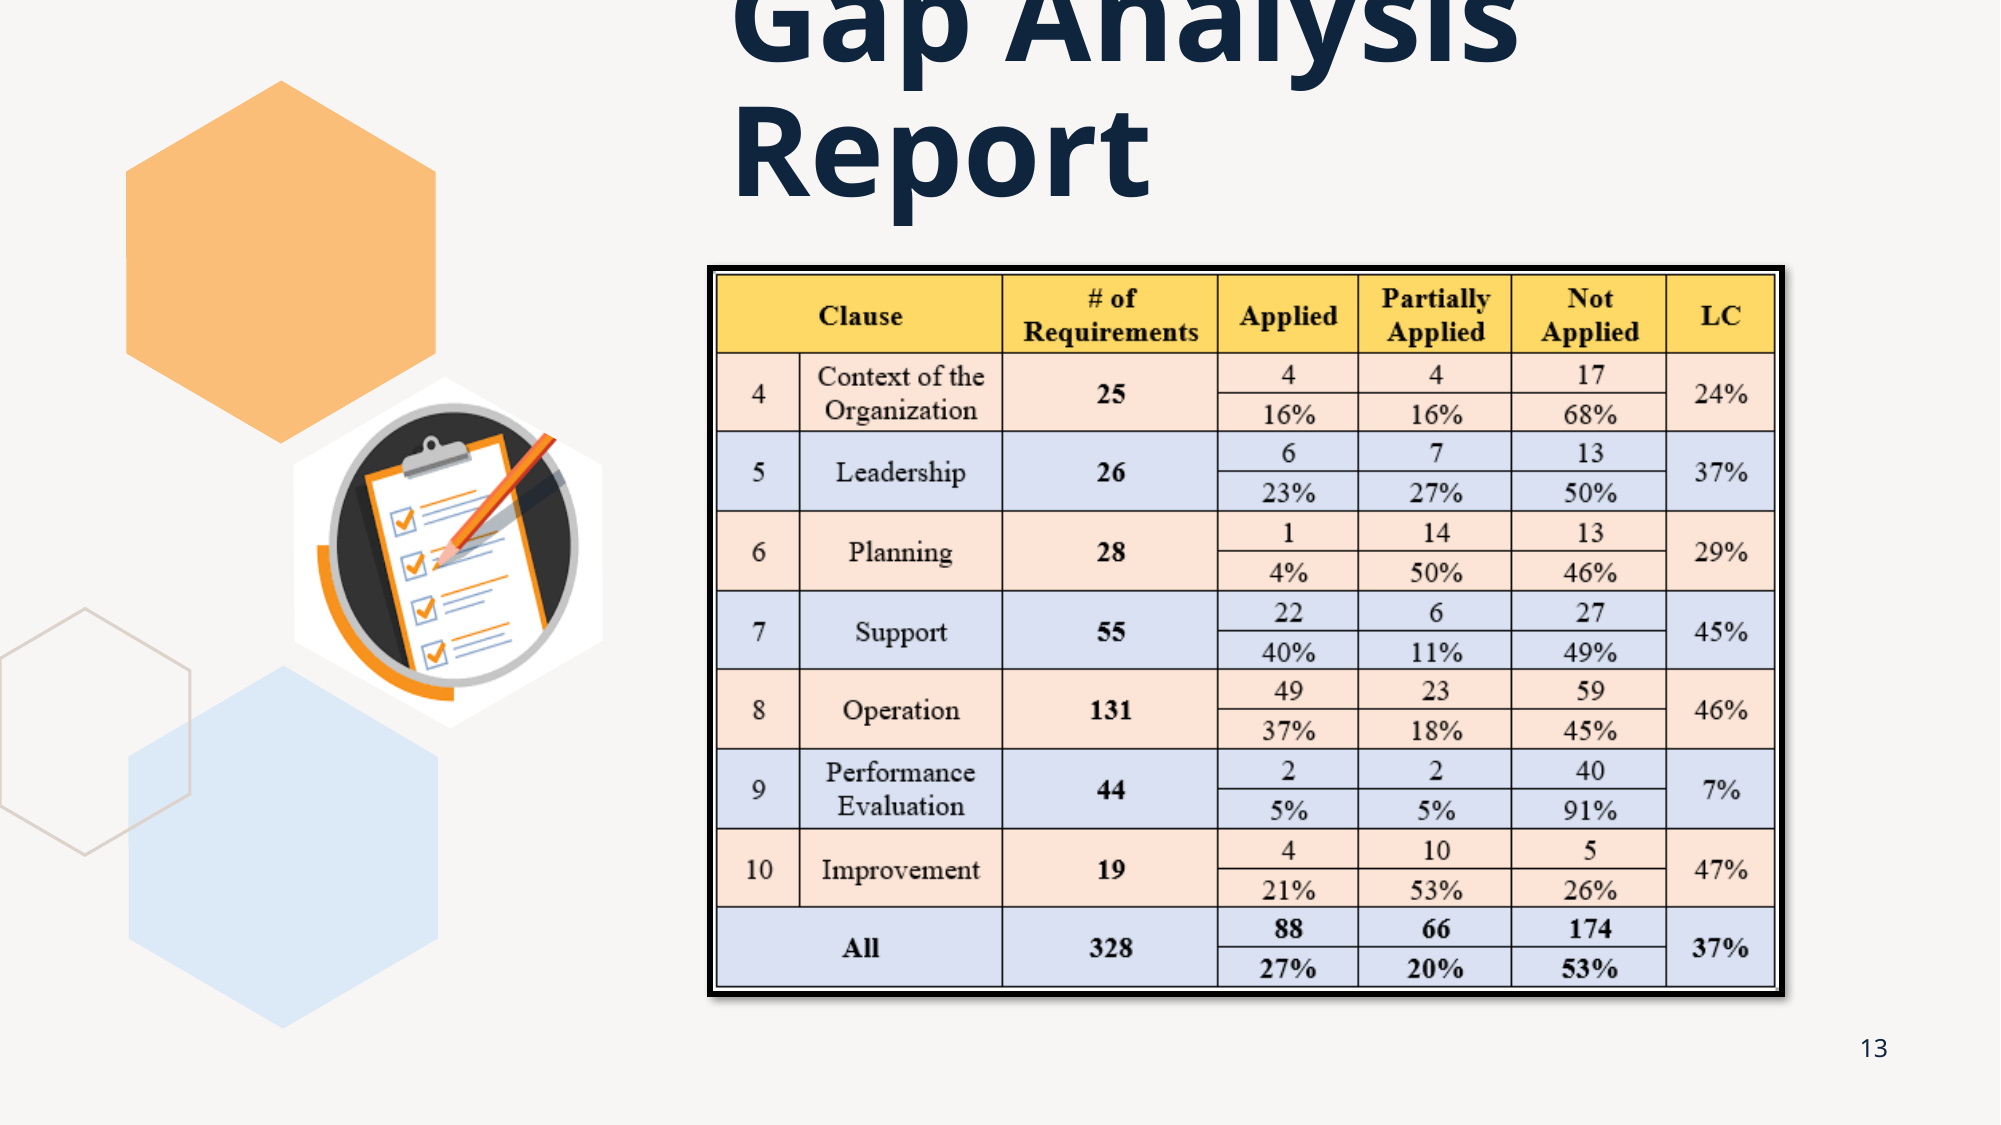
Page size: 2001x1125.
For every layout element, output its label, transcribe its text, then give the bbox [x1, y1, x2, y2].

picture [293, 376, 603, 729]
slide_number 13 [1836, 1020, 1912, 1080]
title Gap Analysis Report [713, 13, 1796, 232]
picture [713, 271, 1779, 991]
